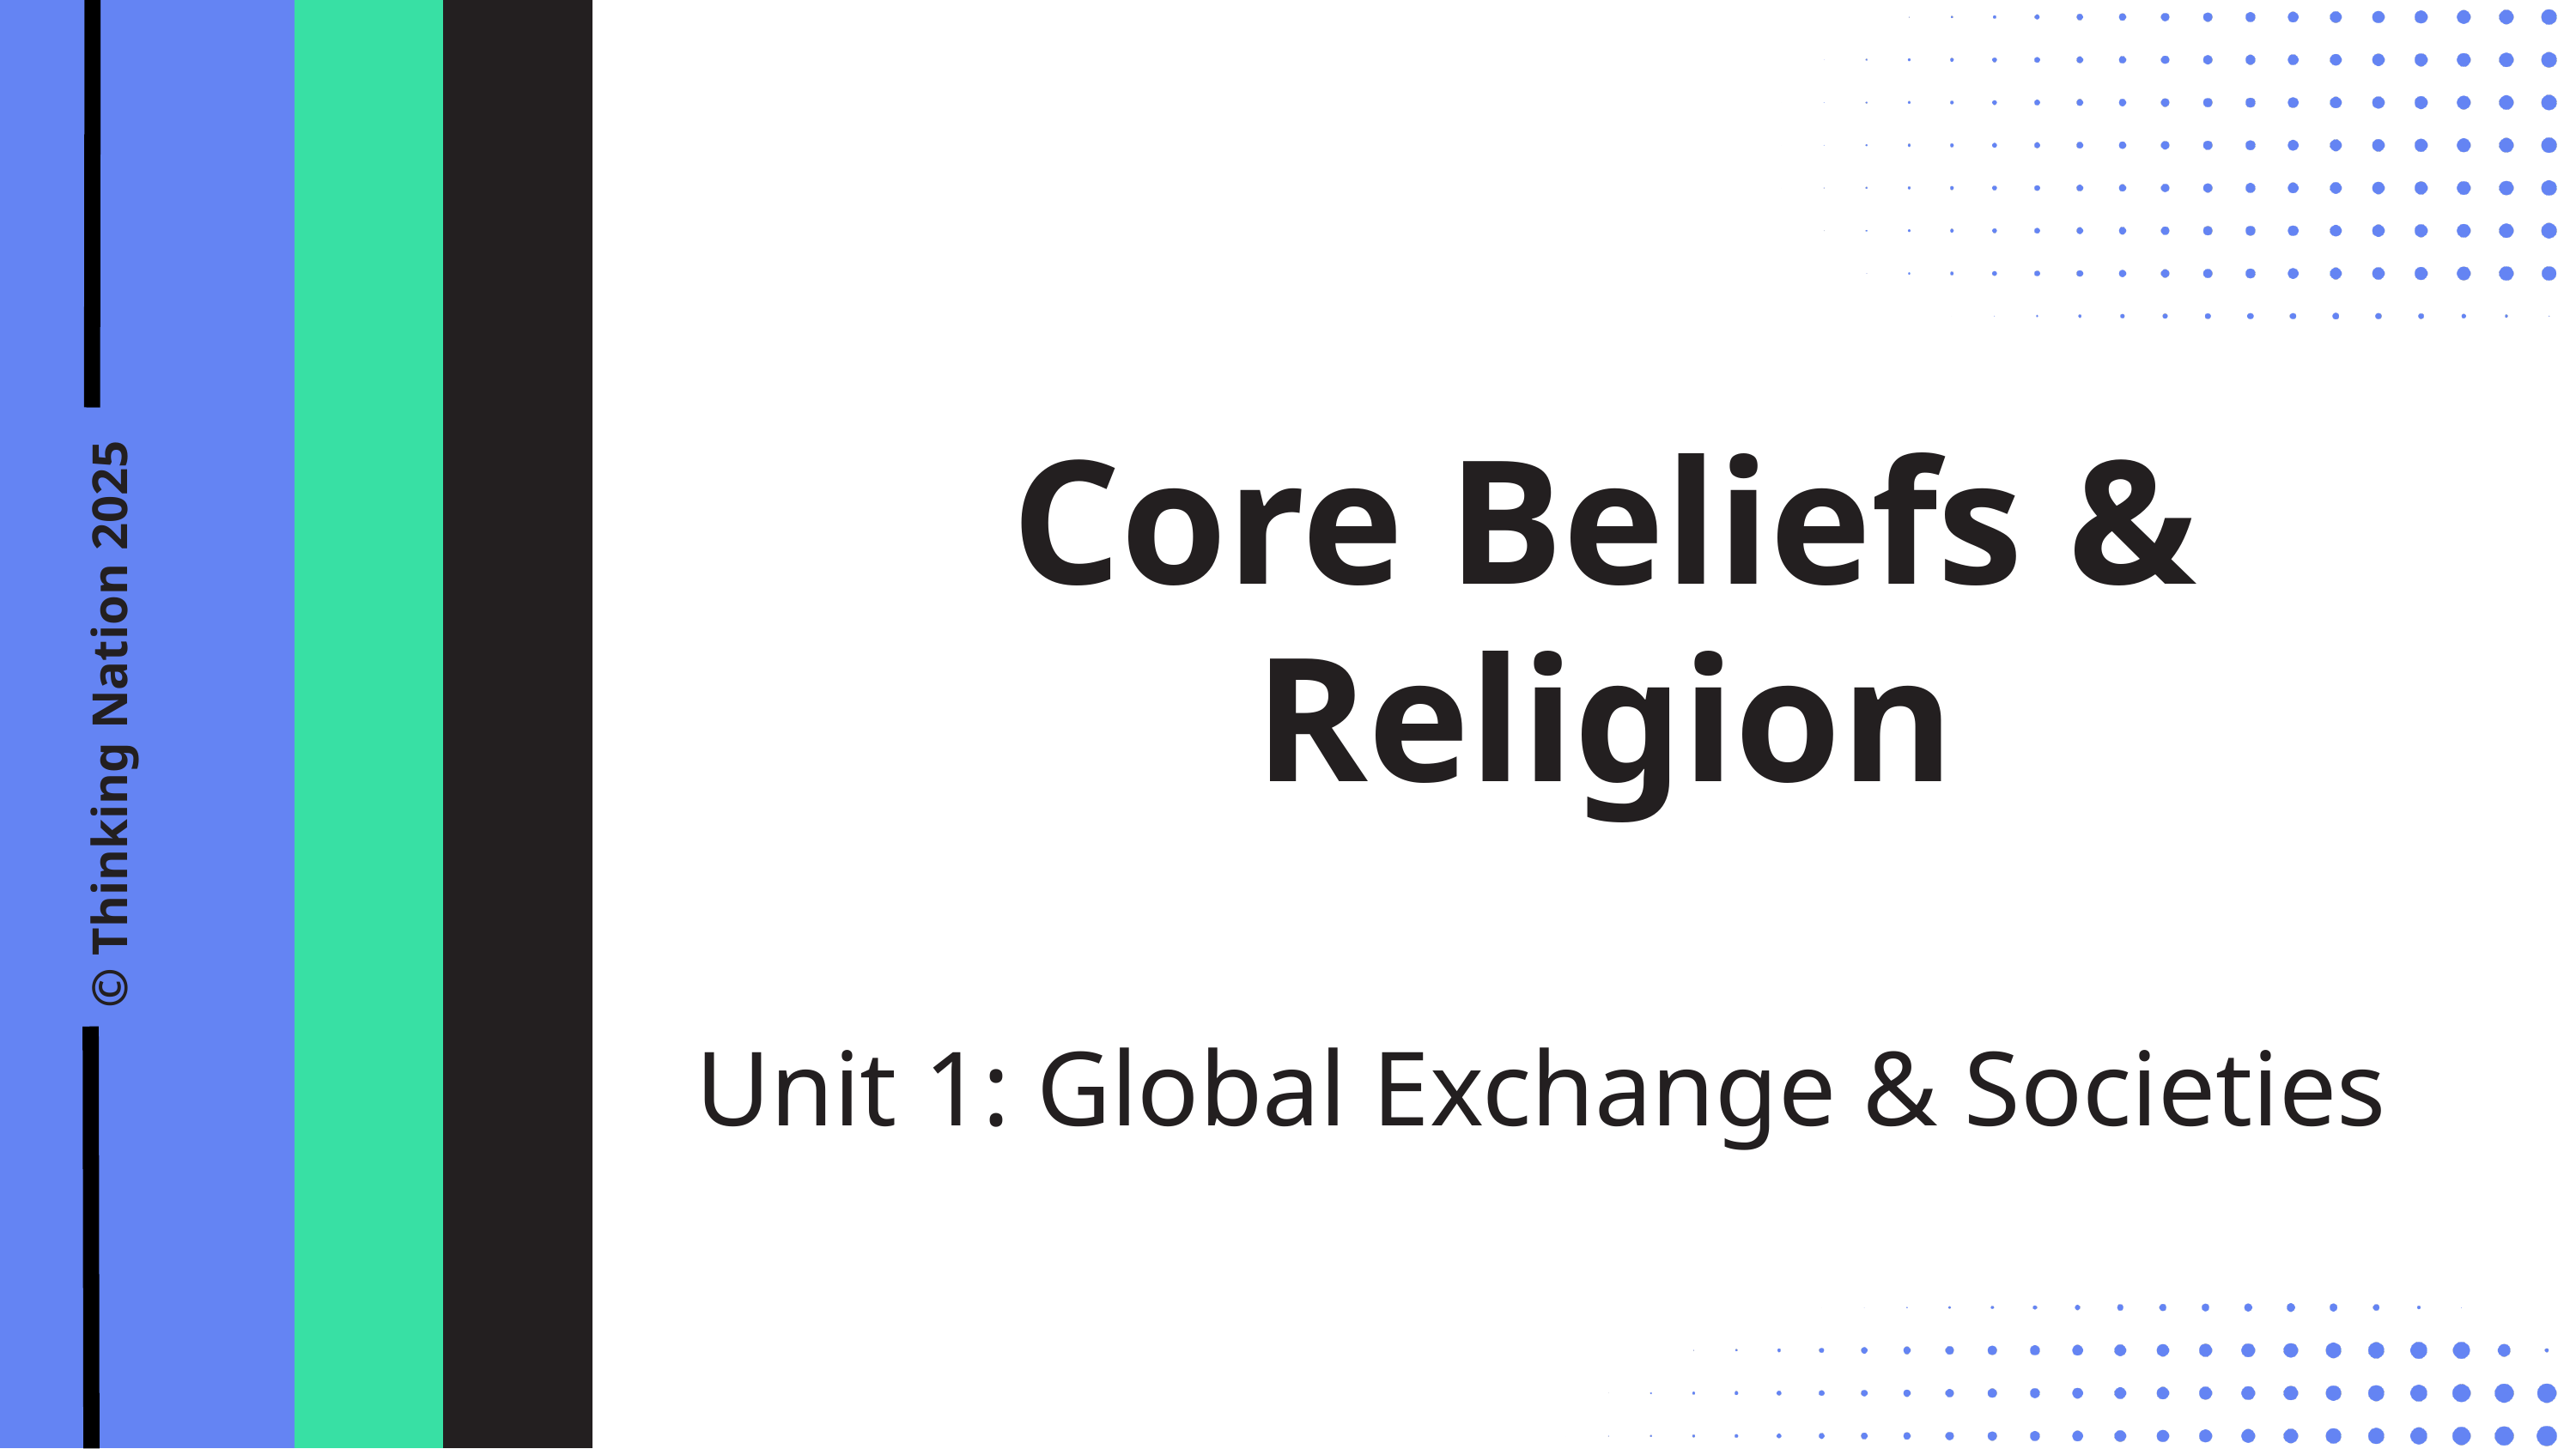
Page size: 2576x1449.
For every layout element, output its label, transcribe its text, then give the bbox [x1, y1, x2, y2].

text_box [1565, 1303, 2576, 1449]
text_box Unit 1: Global Exchange & Societies [653, 973, 2432, 1147]
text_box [0, 0, 593, 1449]
text_box Core Beliefs & Religion [715, 425, 2494, 822]
text_box [1781, 0, 2576, 319]
